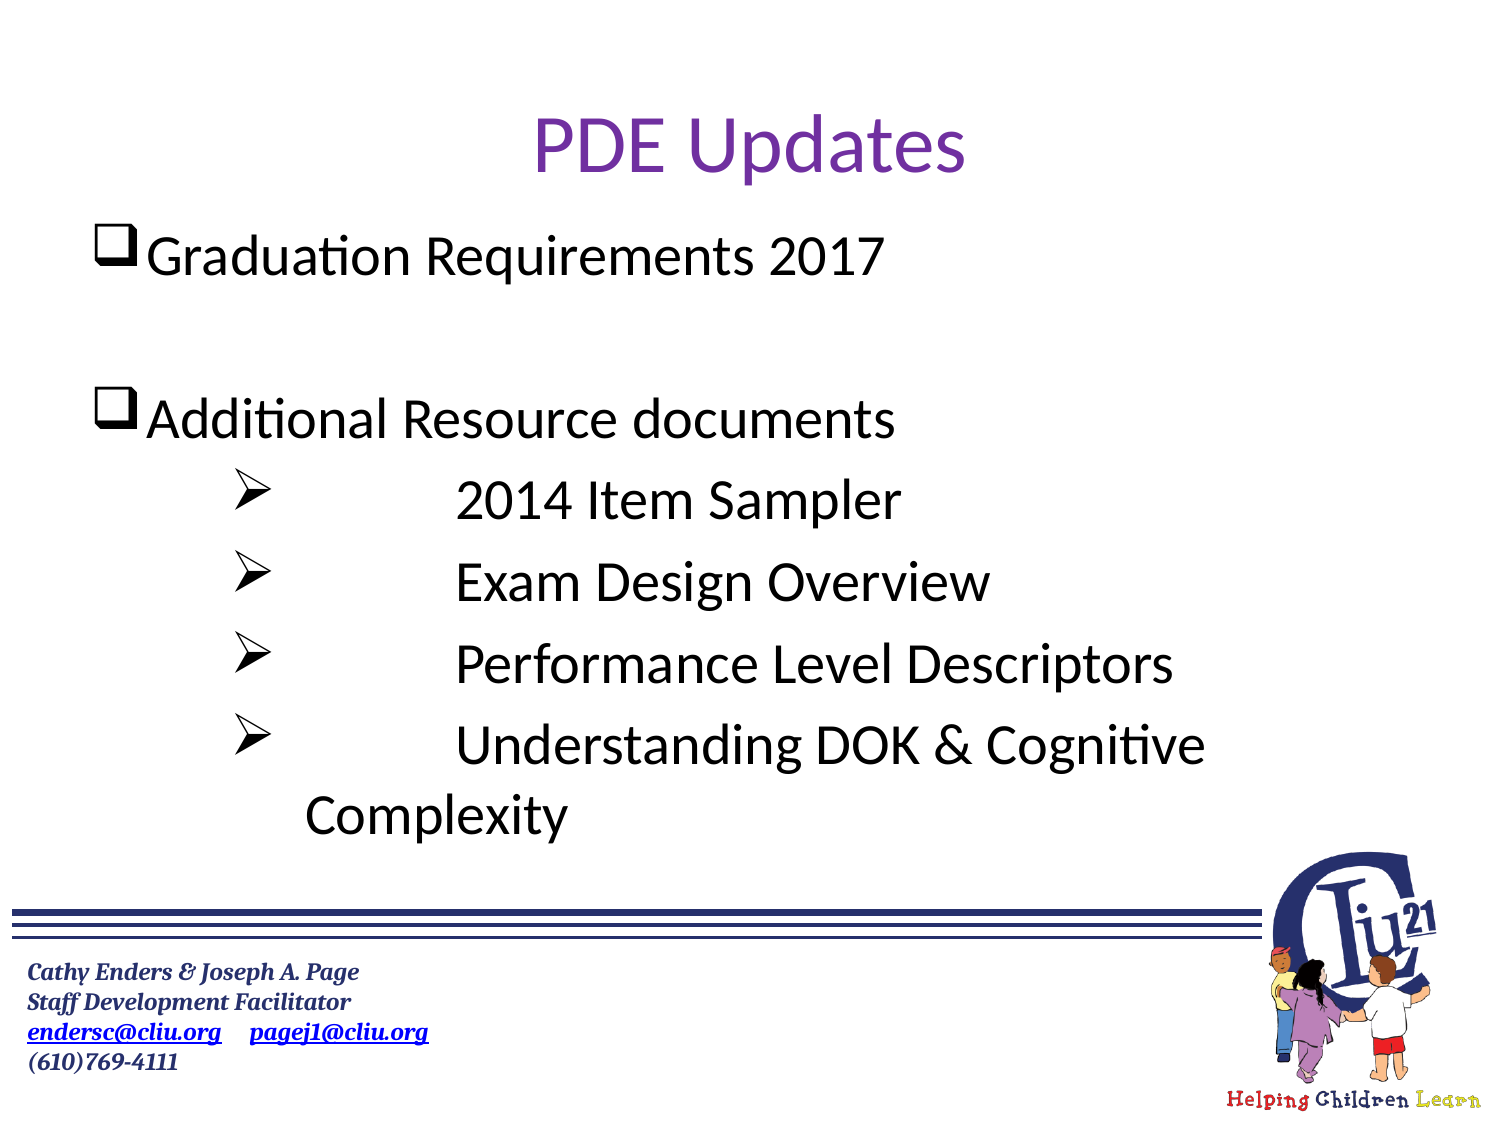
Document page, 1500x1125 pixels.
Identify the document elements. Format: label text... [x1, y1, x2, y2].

title PDE Updates [75, 45, 1425, 209]
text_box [12, 837, 1500, 1121]
list Graduation Requirements 2017 Additional Resource documents 2014 Item Sampler Exam Design Overview Performance Level Descriptors Understanding DOK & Cognitive Complexity [75, 209, 1425, 835]
